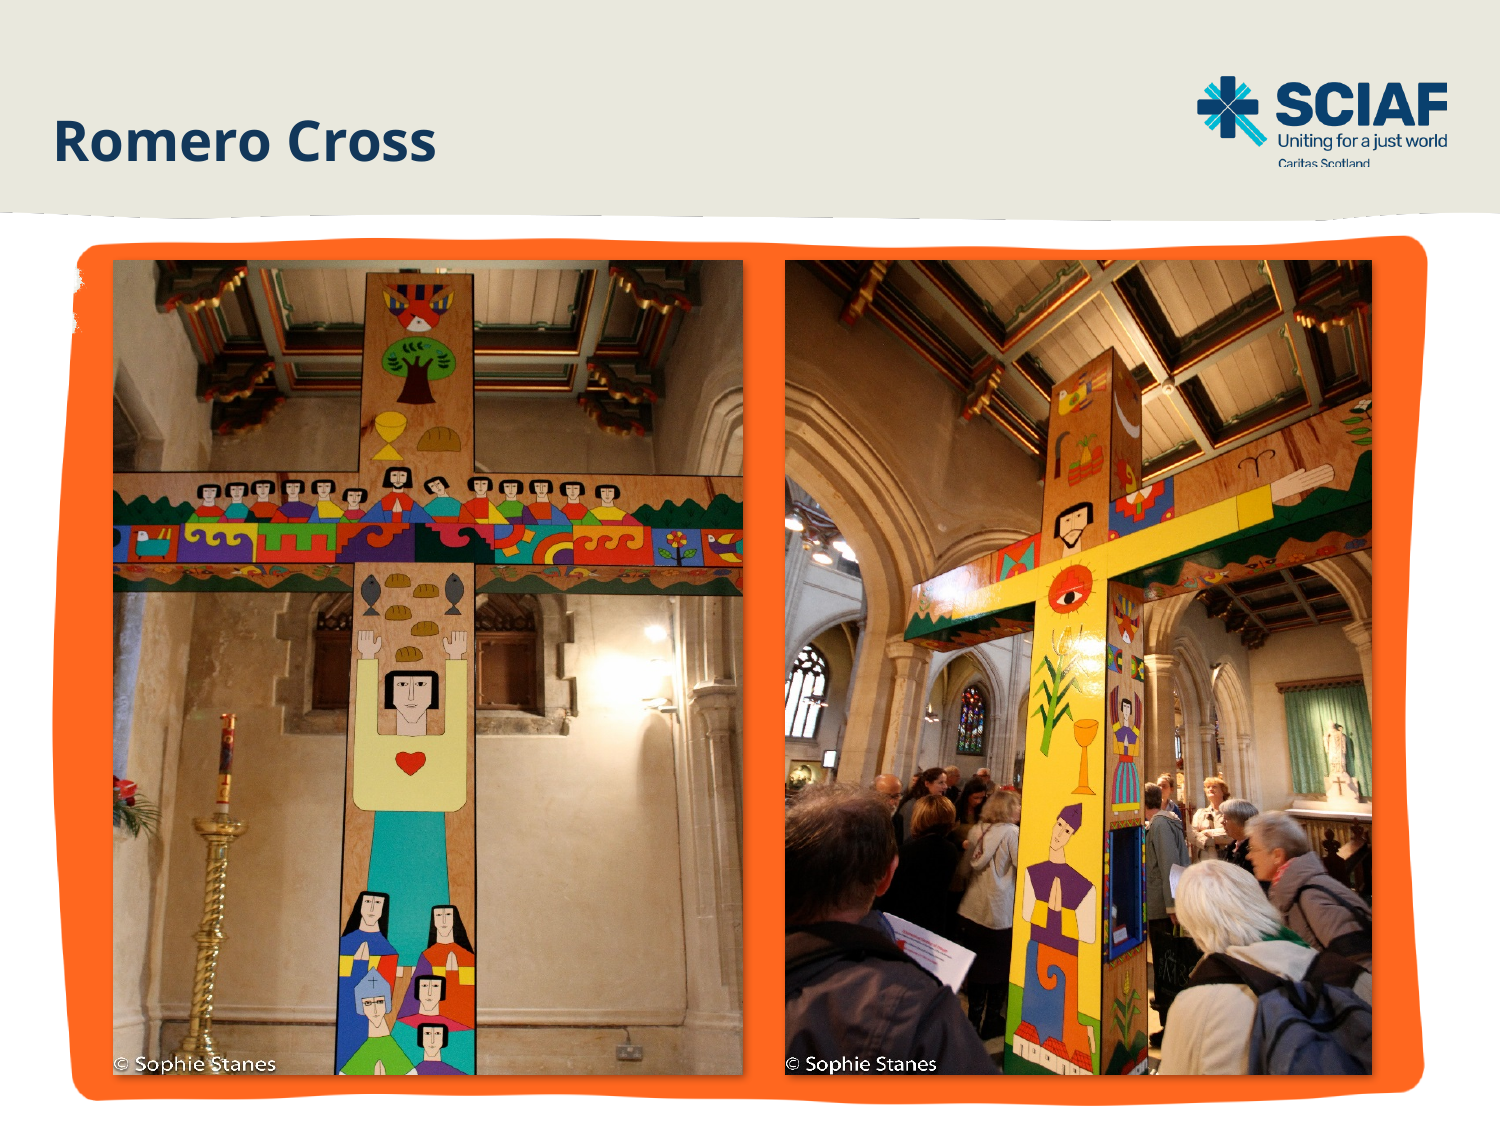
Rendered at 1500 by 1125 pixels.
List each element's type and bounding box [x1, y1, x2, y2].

list [113, 259, 744, 1075]
text_box [0, 0, 1500, 222]
picture [45, 222, 1433, 1125]
